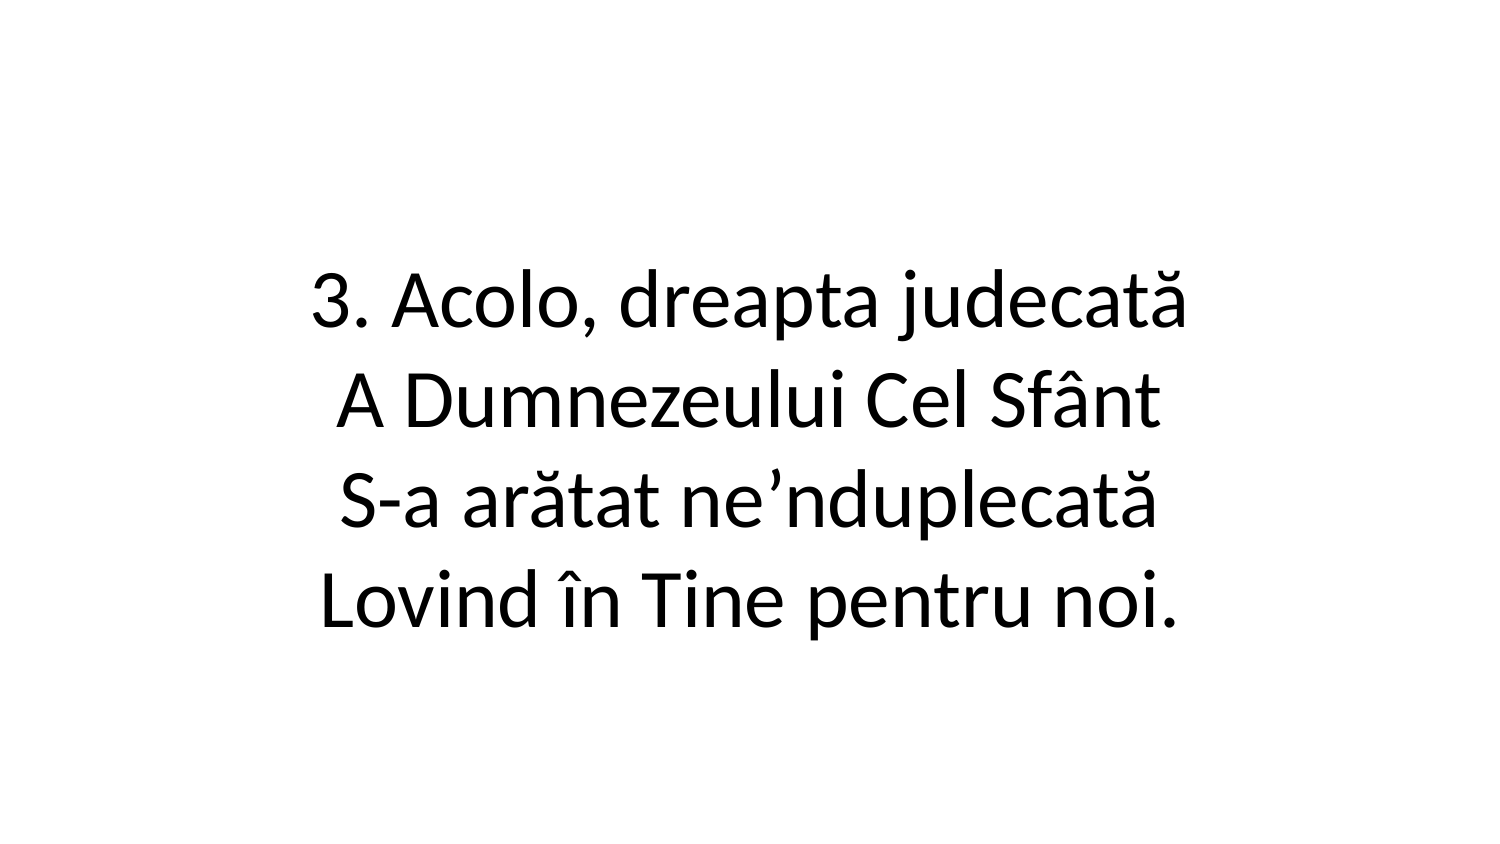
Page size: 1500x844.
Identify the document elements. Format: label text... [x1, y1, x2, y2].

text_box 3. Acolo, dreapta judecată A Dumnezeului Cel Sfânt S-a arătat ne’nduplecată Lovind în Tine pentru noi. [294, 192, 1206, 652]
